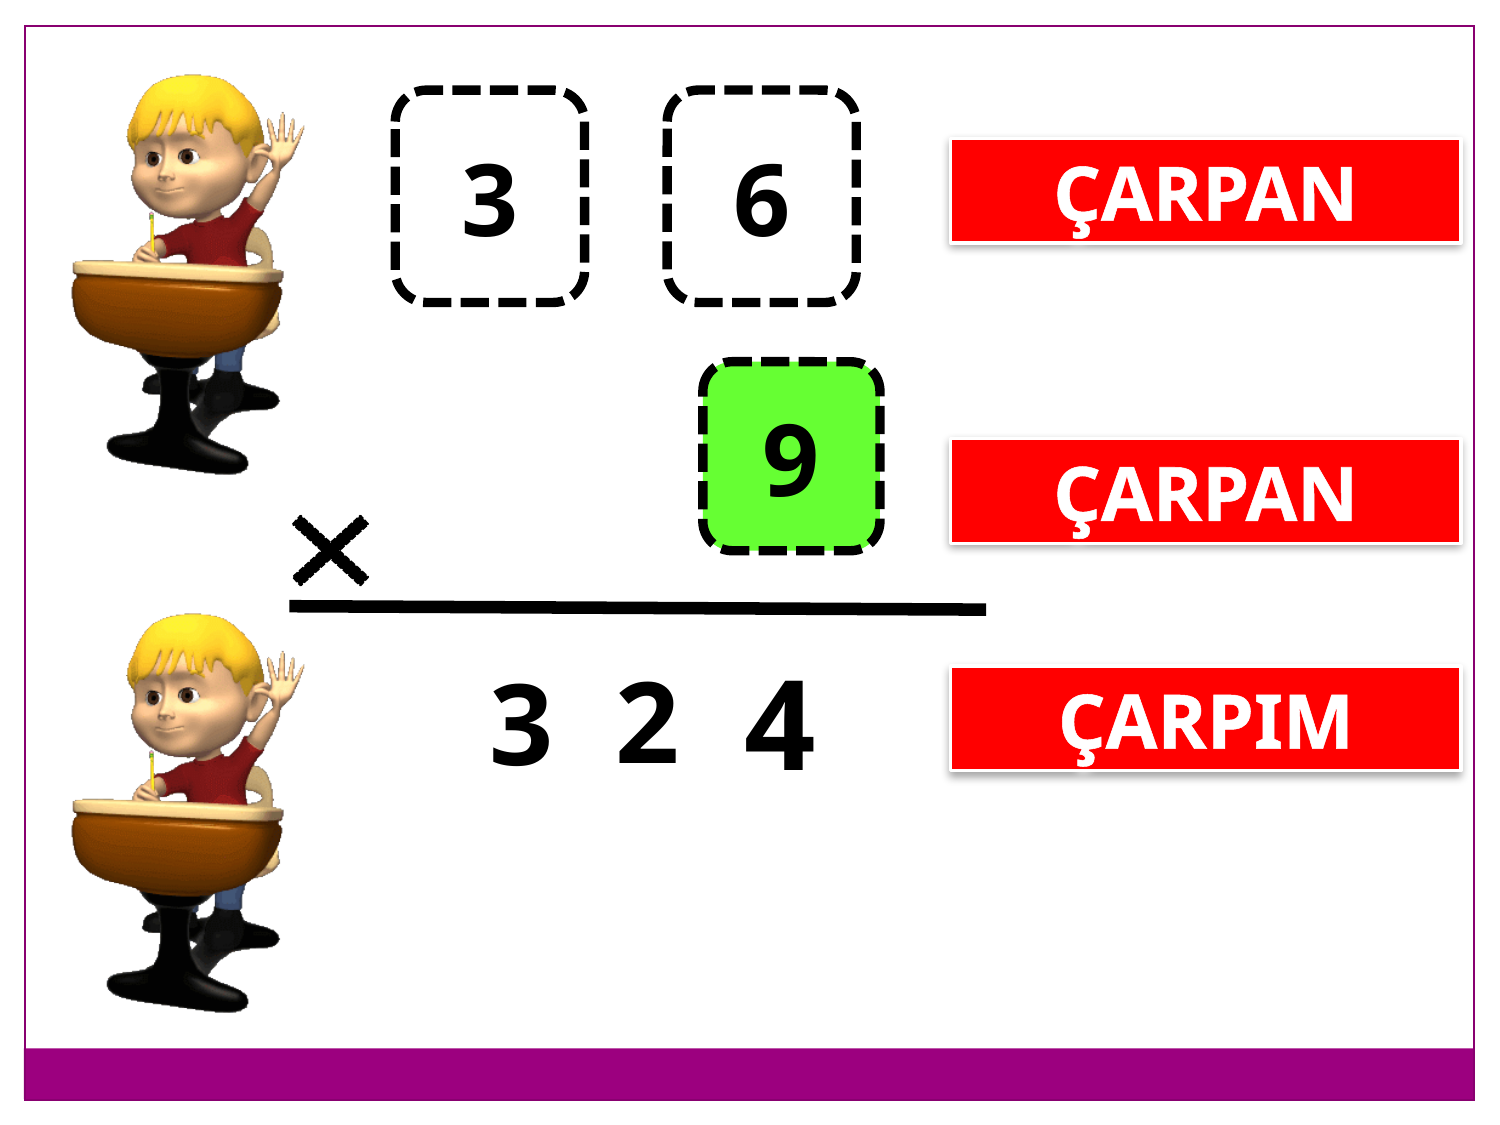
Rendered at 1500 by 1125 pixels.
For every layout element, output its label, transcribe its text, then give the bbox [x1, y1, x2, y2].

text_box ÇARPAN [949, 137, 1463, 245]
picture [41, 67, 335, 492]
text_box 3 [459, 645, 585, 795]
text_box 2 [584, 643, 711, 794]
text_box 4 [717, 637, 844, 803]
text_box ÇARPIM [949, 664, 1463, 772]
text_box ÇARPAN [949, 437, 1463, 545]
text_box 6 [666, 89, 858, 304]
text_box 9 [701, 360, 881, 552]
picture [41, 605, 335, 1031]
text_box 3 [394, 89, 586, 304]
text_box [336, 605, 987, 610]
text_box [292, 514, 369, 587]
